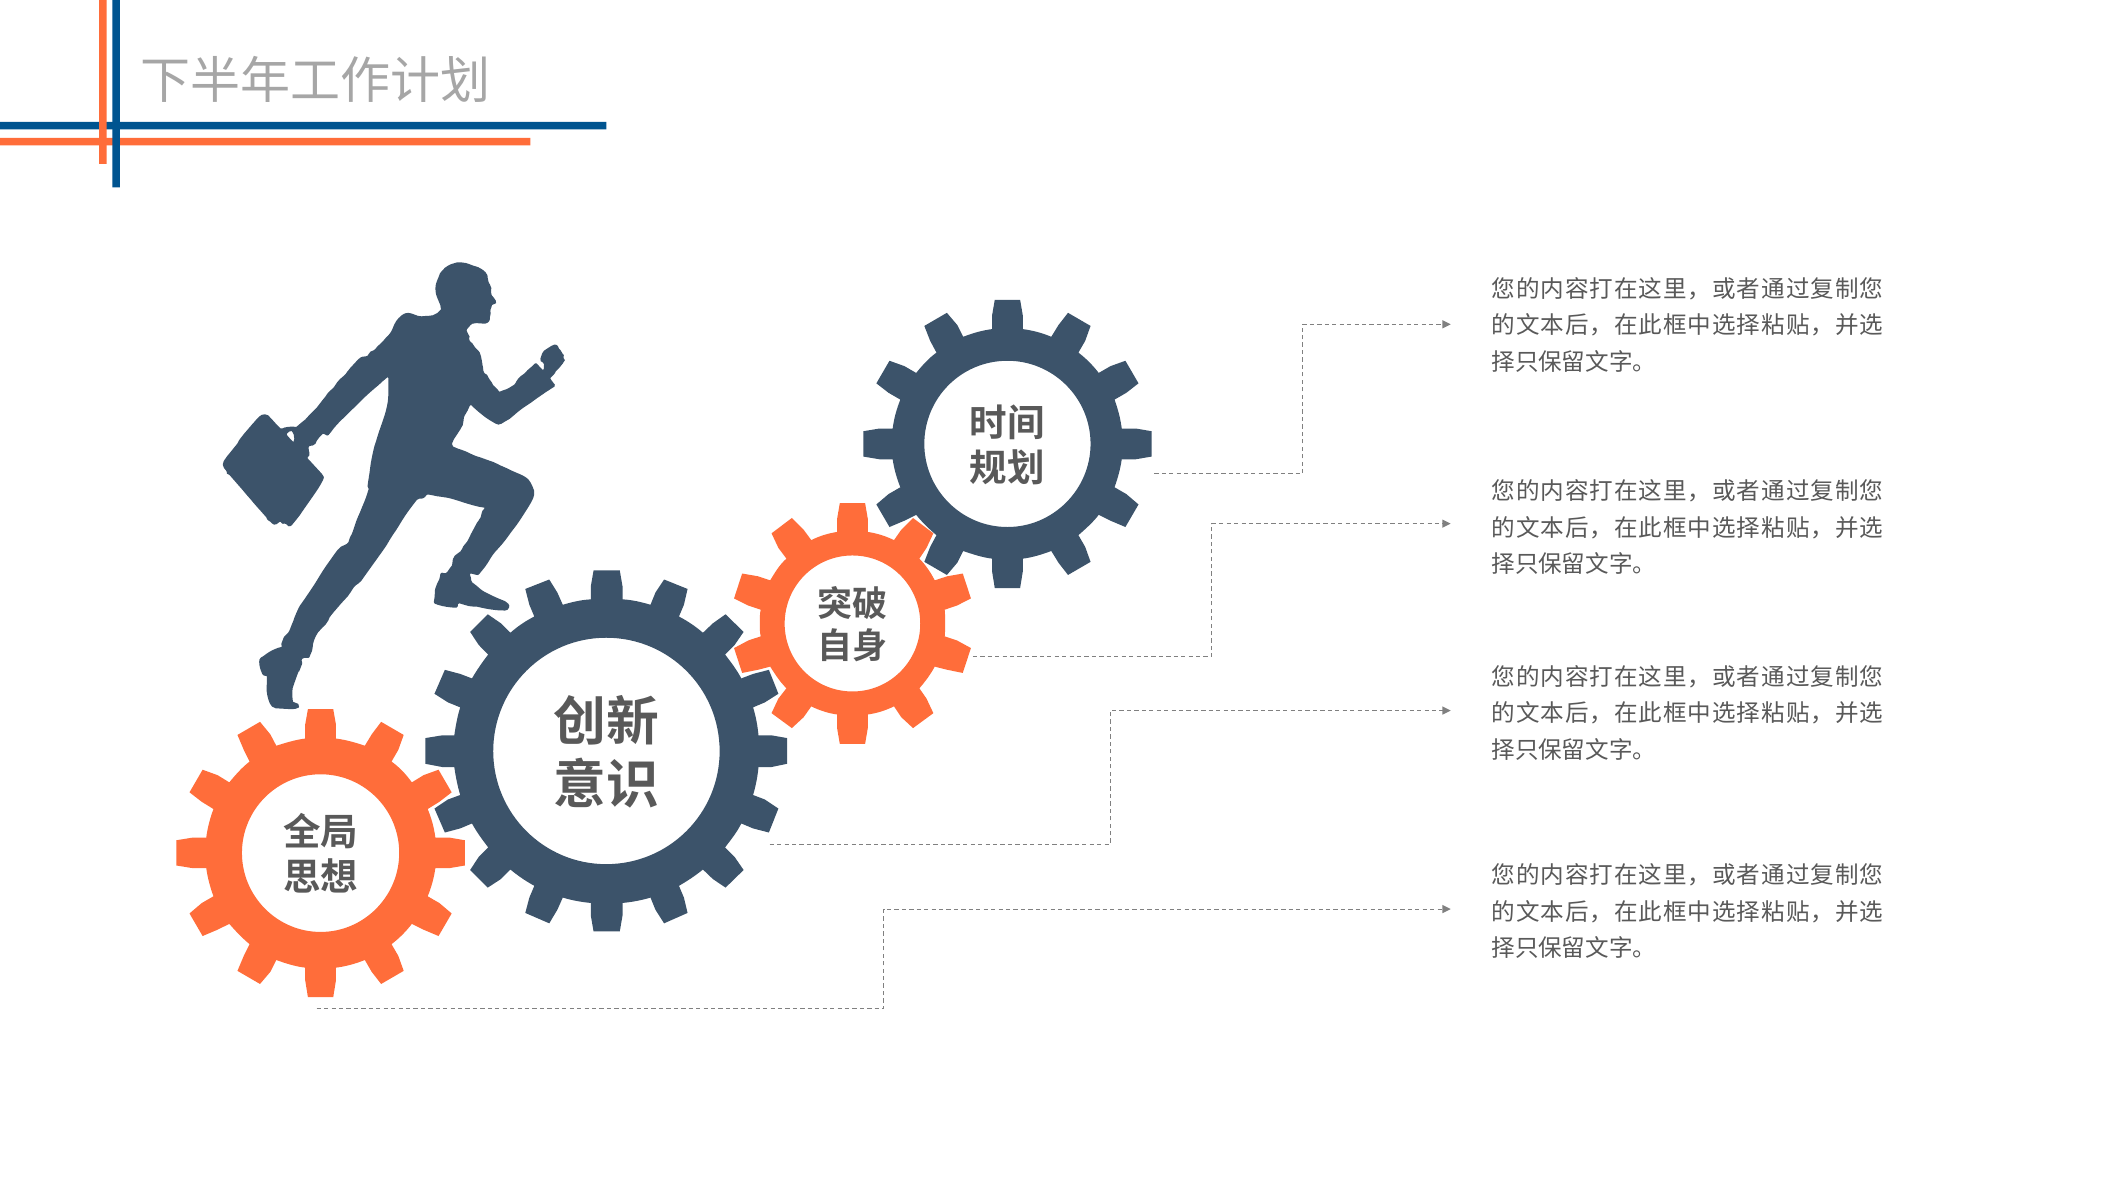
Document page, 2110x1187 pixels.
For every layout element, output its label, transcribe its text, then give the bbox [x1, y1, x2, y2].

text_box [424, 569, 780, 908]
text_box [221, 261, 566, 711]
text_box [1154, 324, 1451, 474]
text_box 您的内容打在这里，或者通过复制您的文本后，在此框中选择粘贴，并选择只保留文字。 [1475, 645, 1900, 771]
text_box 您的内容打在这里，或者通过复制您的文本后，在此框中选择粘贴，并选择只保留文字。 [1475, 459, 1900, 586]
text_box 您的内容打在这里，或者通过复制您的文本后，在此框中选择粘贴，并选择只保留文字。 [1475, 257, 1900, 384]
text_box 您的内容打在这里，或者通过复制您的文本后，在此框中选择粘贴，并选择只保留文字。 [1475, 843, 1900, 970]
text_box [972, 523, 1451, 657]
text_box [175, 708, 466, 999]
text_box [862, 298, 1153, 577]
text_box 创新 意识 [537, 679, 675, 823]
text_box 突破 自身 [801, 573, 904, 674]
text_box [0, 0, 789, 188]
text_box 全局 思想 [267, 800, 374, 906]
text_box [769, 710, 1451, 845]
text_box 时间 规划 [954, 391, 1061, 497]
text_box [316, 908, 1451, 1009]
text_box [732, 502, 972, 710]
